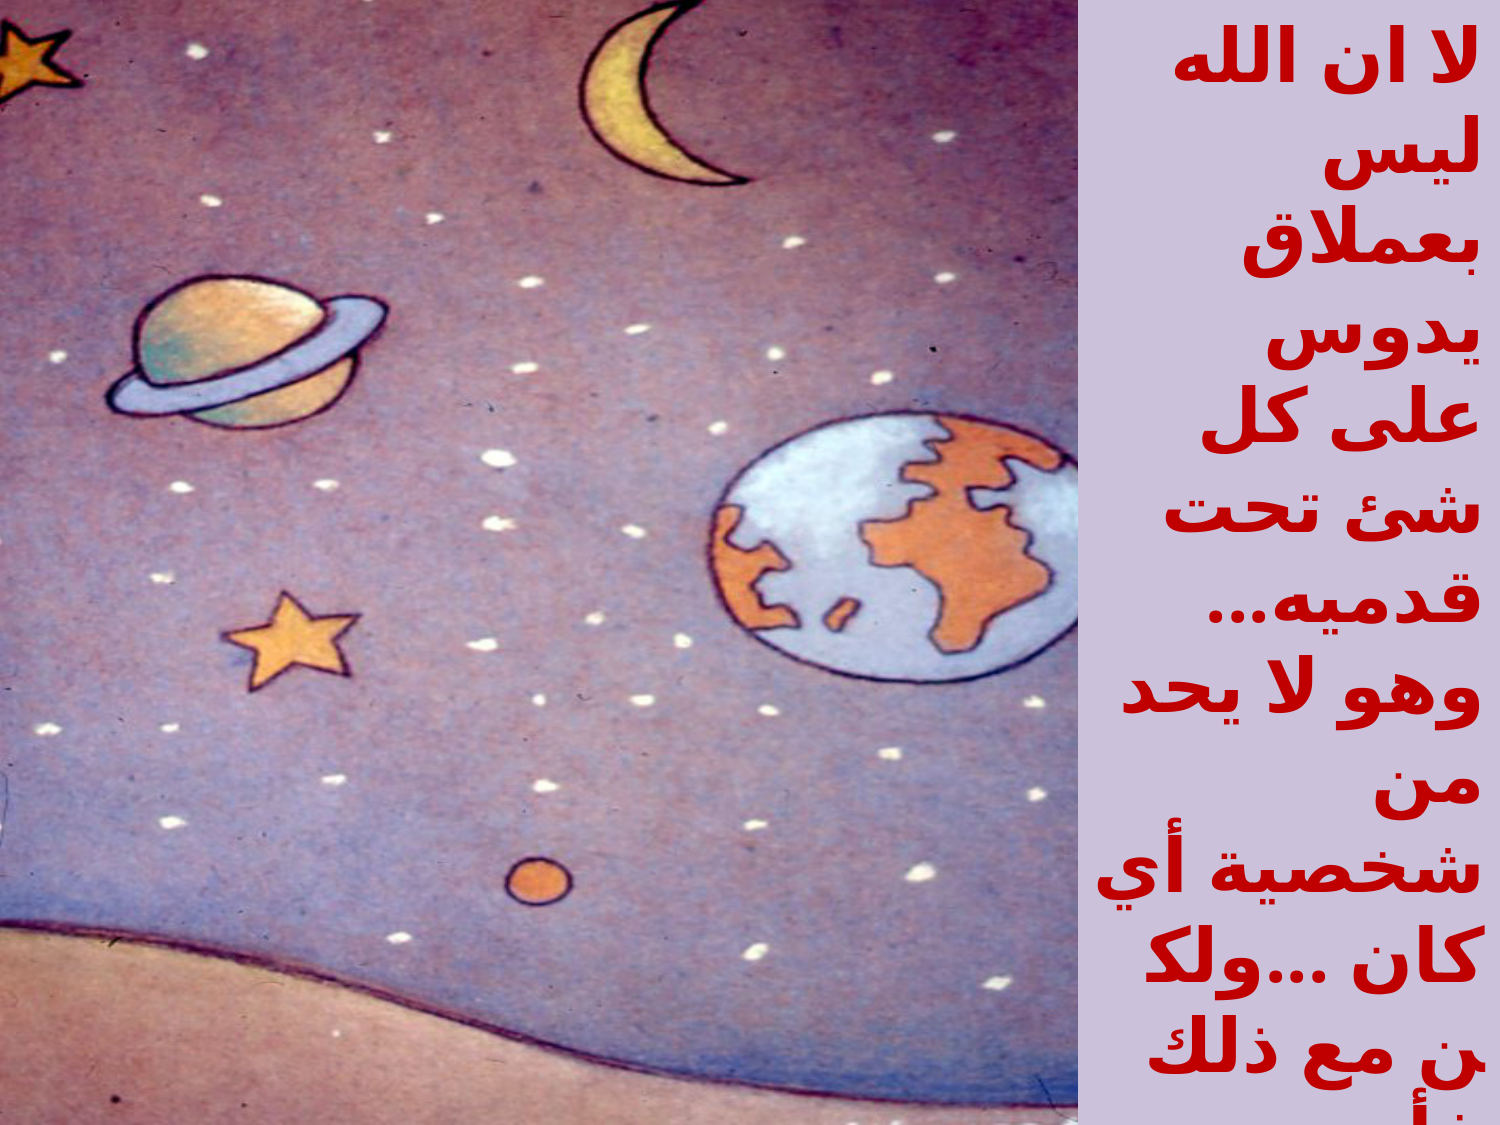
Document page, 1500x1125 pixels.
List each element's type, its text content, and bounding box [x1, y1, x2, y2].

text_box لا ان الله ليس بعملاق يدوس على كل شئ تحت قدميه... وهو لا يحد من شخصية أي كان ...ولكن مع ذلك فأنه متواجد هنا بيننا ... وفي آخر نقطة من العالم بنفس الوقت... [1092, 0, 1500, 1125]
picture [0, 0, 1091, 1125]
